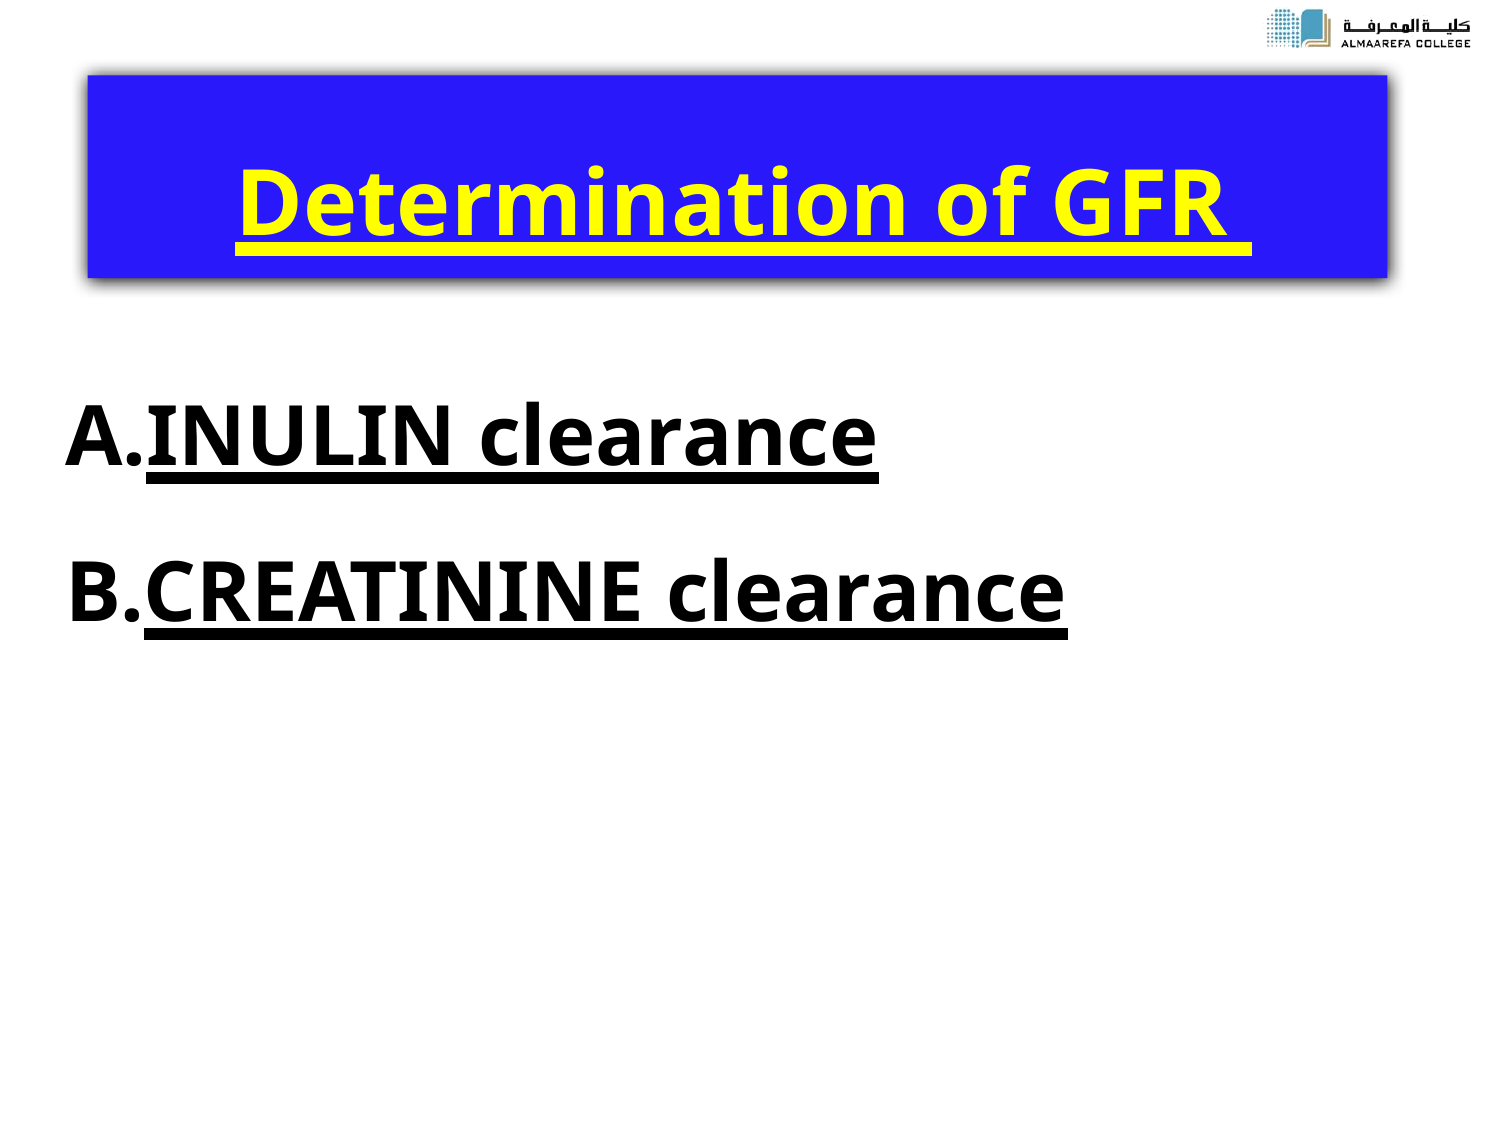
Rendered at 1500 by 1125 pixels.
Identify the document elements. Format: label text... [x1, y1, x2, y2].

list INULIN clearance CREATININE clearance [50, 324, 1450, 1105]
title Determination of GFR [87, 75, 1388, 279]
picture [1262, 0, 1475, 65]
